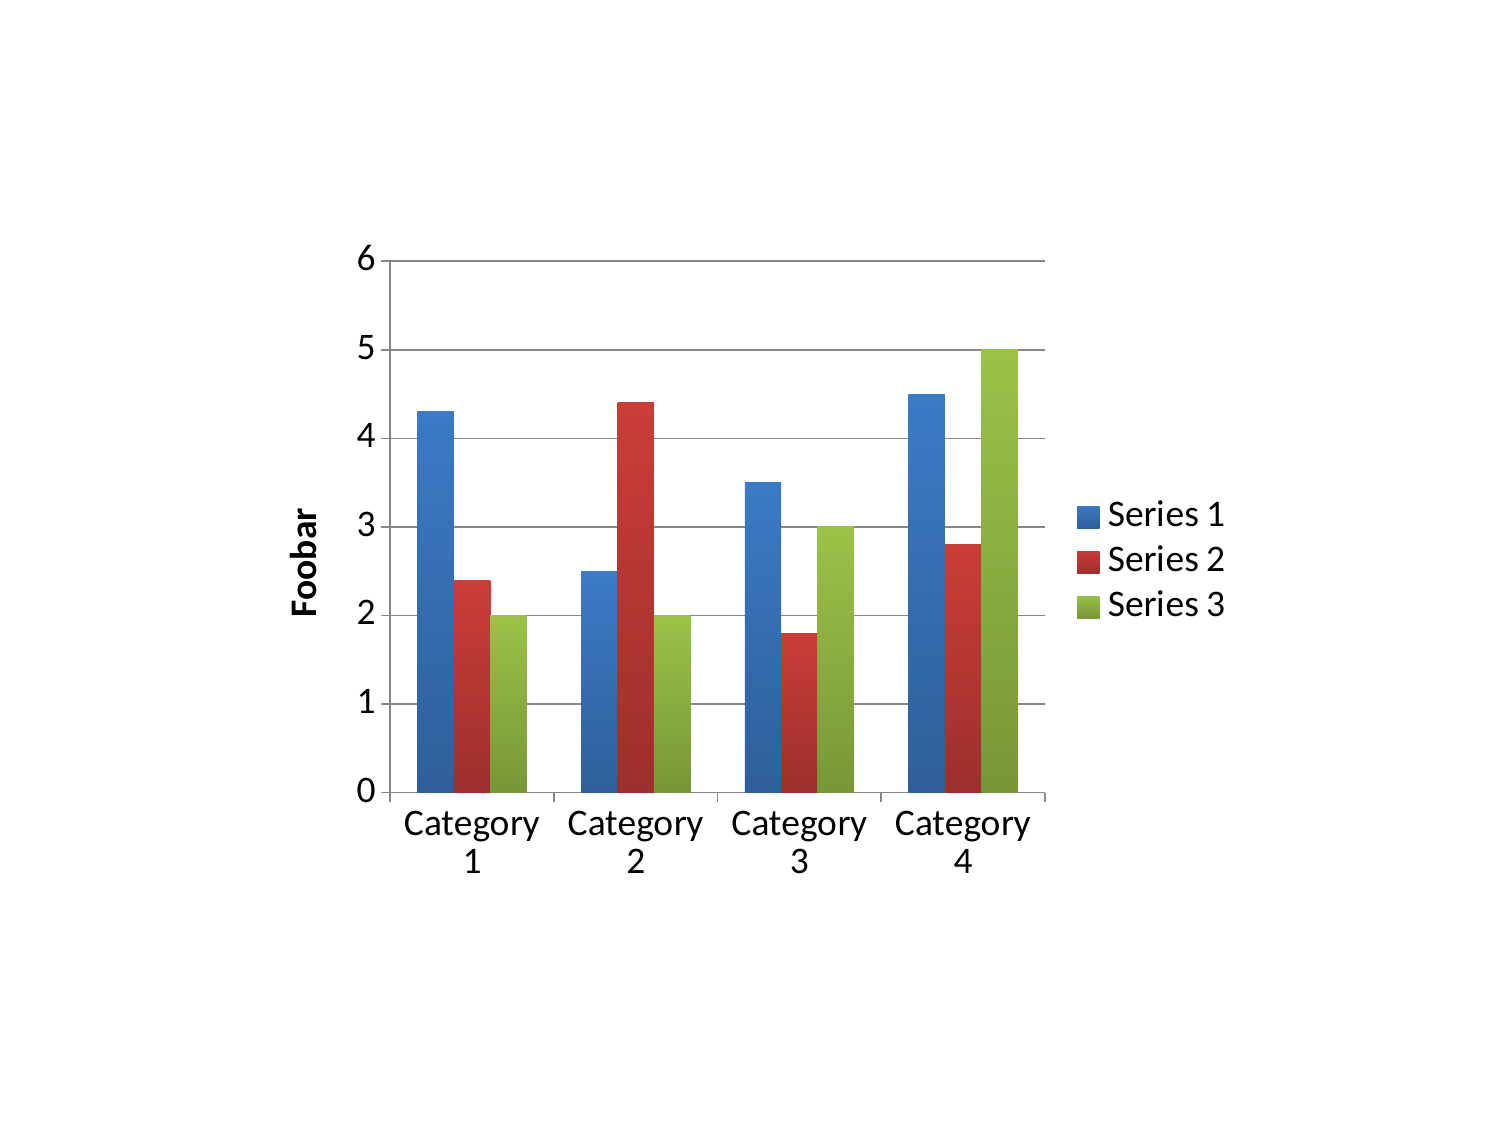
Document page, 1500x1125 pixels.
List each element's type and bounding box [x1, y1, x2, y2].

chart [249, 228, 1251, 897]
